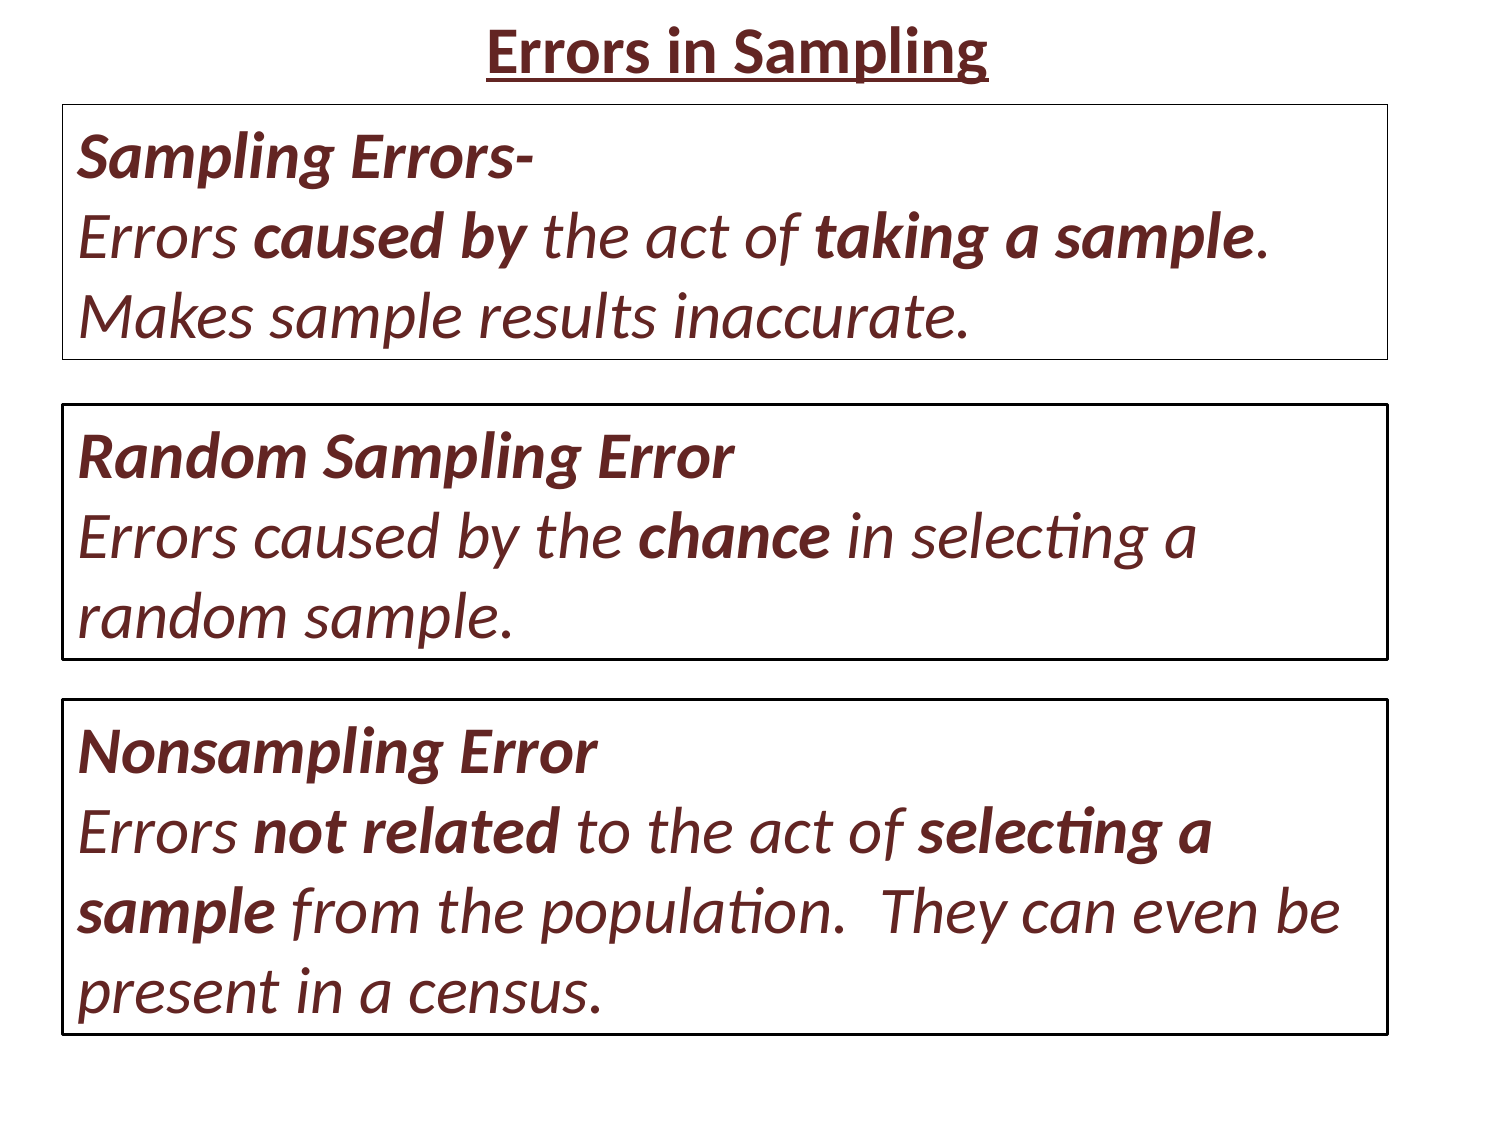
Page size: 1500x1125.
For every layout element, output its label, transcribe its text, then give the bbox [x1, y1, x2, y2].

text_box Random Sampling Error Errors caused by the chance in selecting a random sample. [62, 404, 1388, 660]
text_box Errors in Sampling [75, 0, 1400, 95]
text_box Sampling Errors- Errors caused by the act of taking a sample. Makes sample results inaccurate. [62, 104, 1388, 360]
text_box Nonsampling Error Errors not related to the act of selecting a sample from the population. They can even be present in a census. [62, 699, 1388, 1035]
